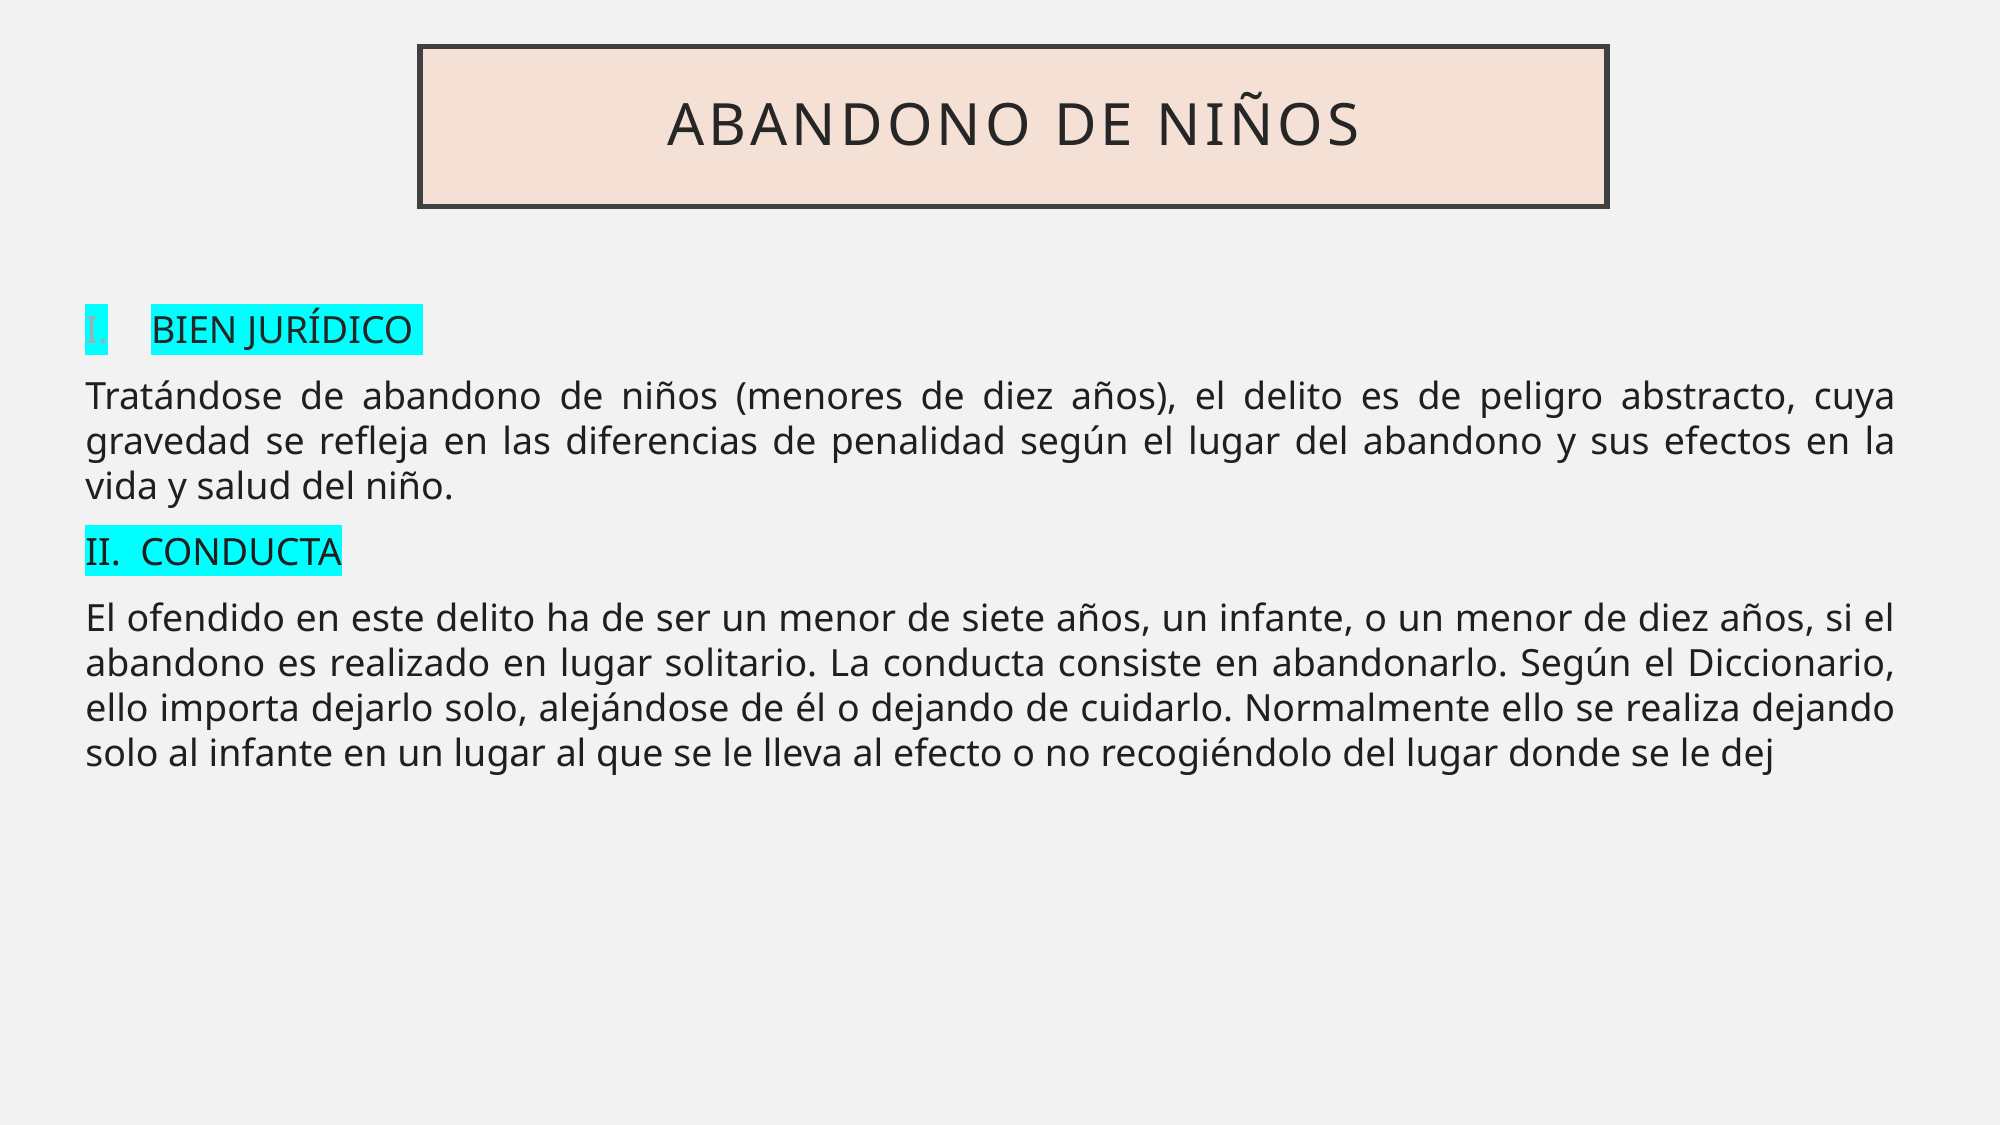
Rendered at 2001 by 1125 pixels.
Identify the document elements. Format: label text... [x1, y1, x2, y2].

title Abandono de niños [417, 44, 1610, 209]
list BIEN JURÍDICO Tratándose de abandono de niños (menores de diez años), el delito es de peligro abstracto, cuya gravedad se refleja en las diferencias de penalidad según el lugar del abandono y sus efectos en la vida y salud del niño. II. CONDUCTA El ofendido en este delito ha de ser un menor de siete años, un infante, o un menor de diez años, si el abandono es realizado en lugar solitario. La conducta consiste en abandonarlo. Según el Diccionario, ello importa dejarlo solo, alejándose de él o dejando de cuidarlo. Normalmente ello se realiza dejando solo al infante en un lugar al que se le lleva al efecto o no recogiéndolo del lugar donde se le dej [70, 298, 1913, 962]
